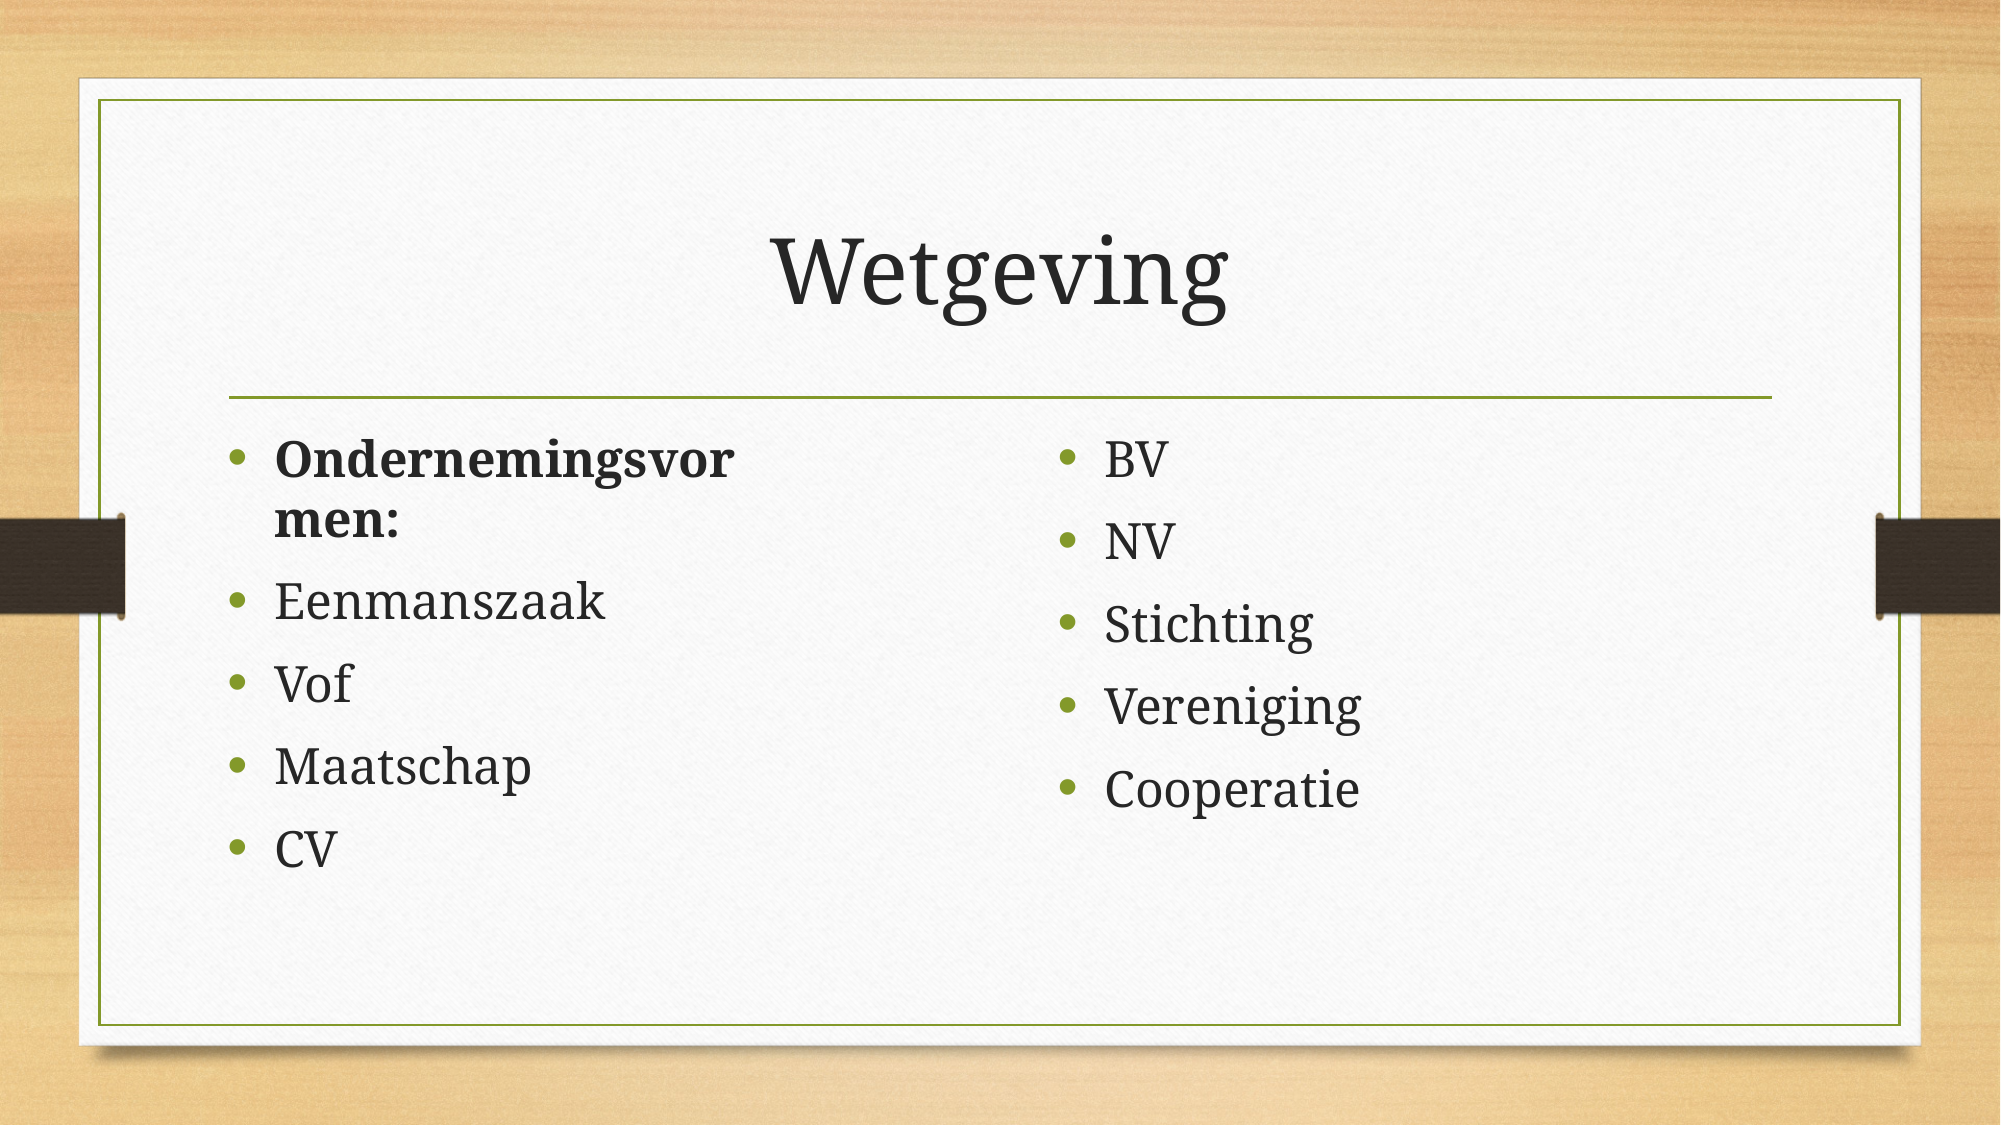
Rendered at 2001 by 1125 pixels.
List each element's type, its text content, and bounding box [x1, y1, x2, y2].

list Ondernemingsvormen: Eenmanszaak Vof Maatschap CV [212, 419, 797, 964]
text_box BV NV Stichting Vereniging Cooperatie [1042, 419, 1627, 964]
picture [0, 0, 2001, 1125]
title Wetgeving [212, 161, 1788, 375]
